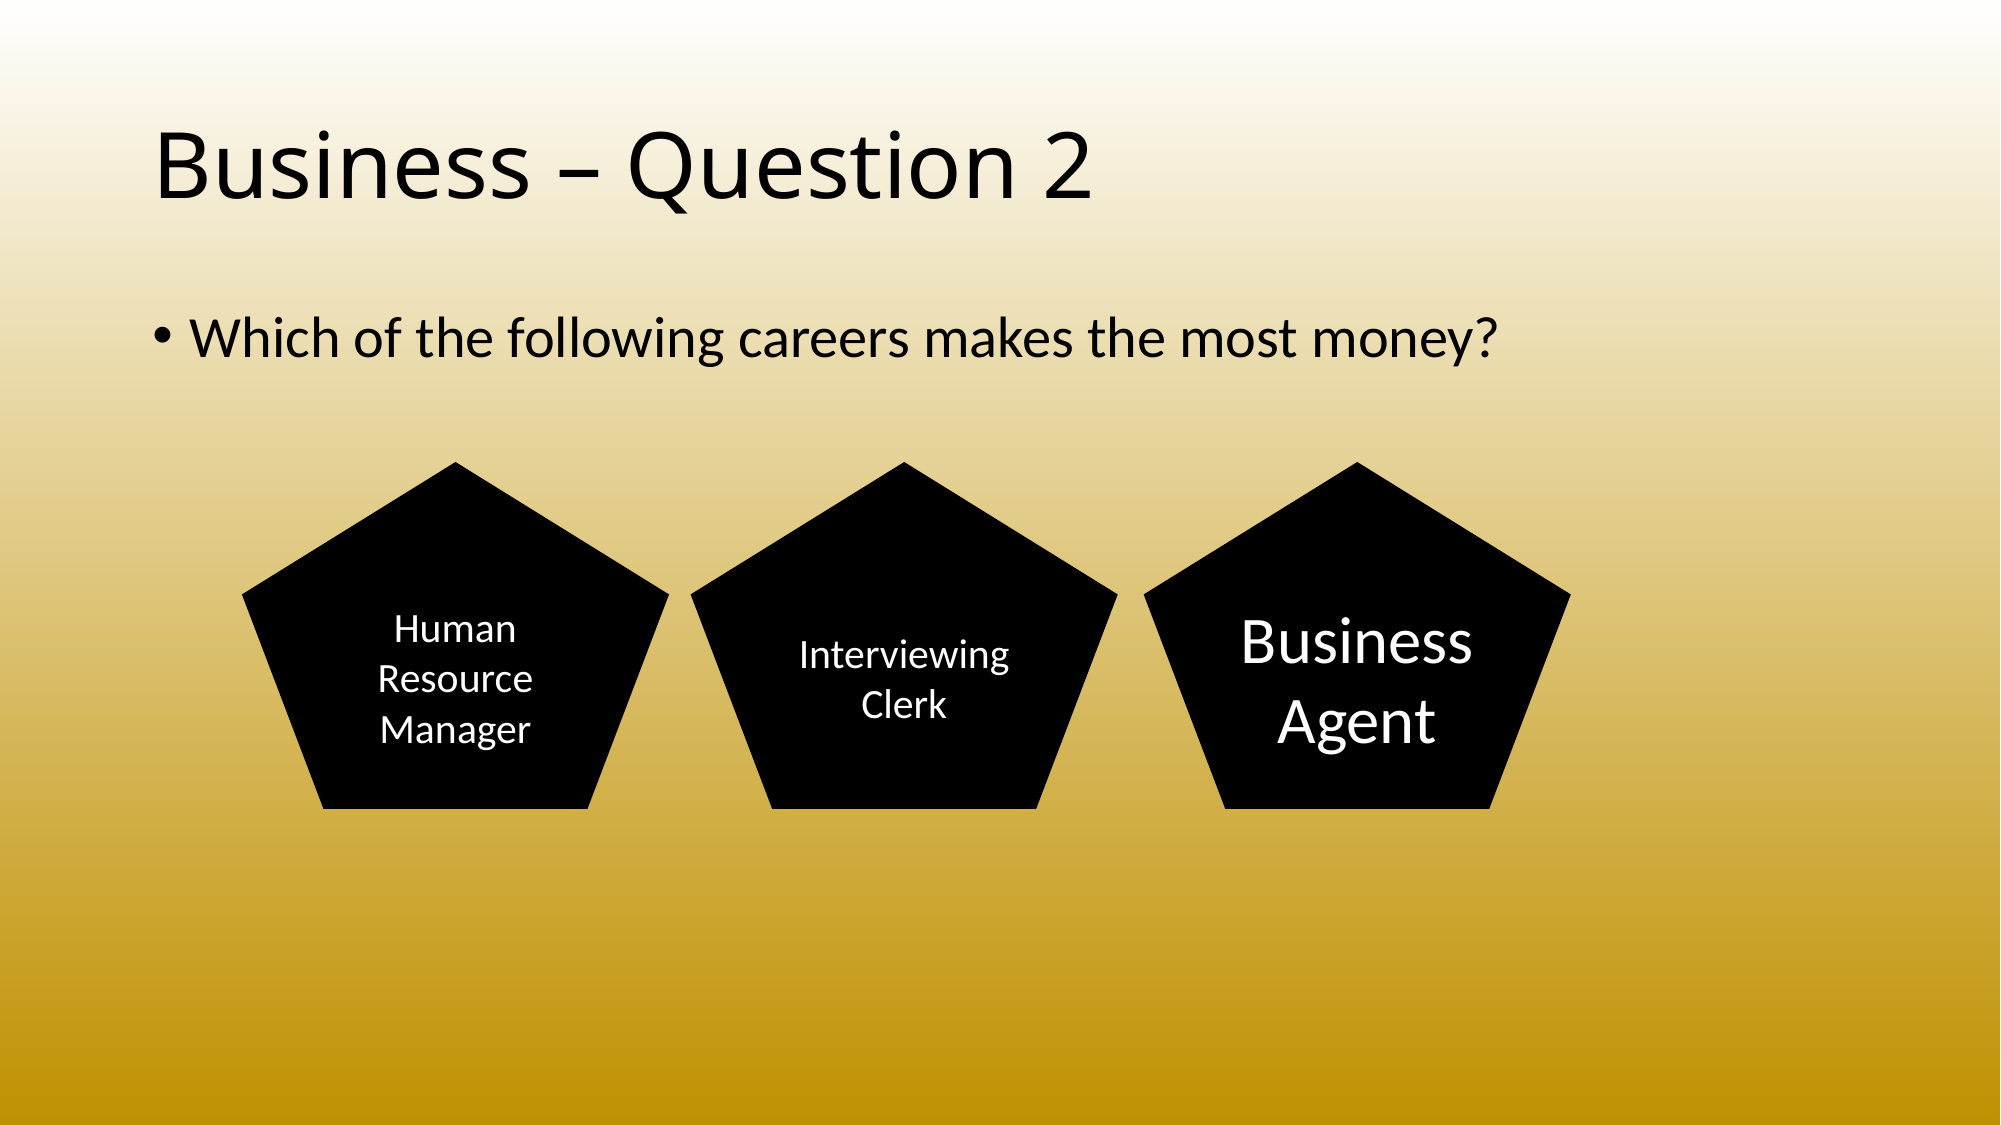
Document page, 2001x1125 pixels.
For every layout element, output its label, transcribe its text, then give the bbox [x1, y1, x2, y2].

text_box Human Resource Manager [240, 460, 671, 810]
title Business – Question 2 [137, 59, 1863, 278]
text_box Business Agent [1142, 460, 1573, 810]
text_box Interviewing Clerk [689, 460, 1120, 810]
list Which of the following careers makes the most money? [137, 299, 1863, 1014]
